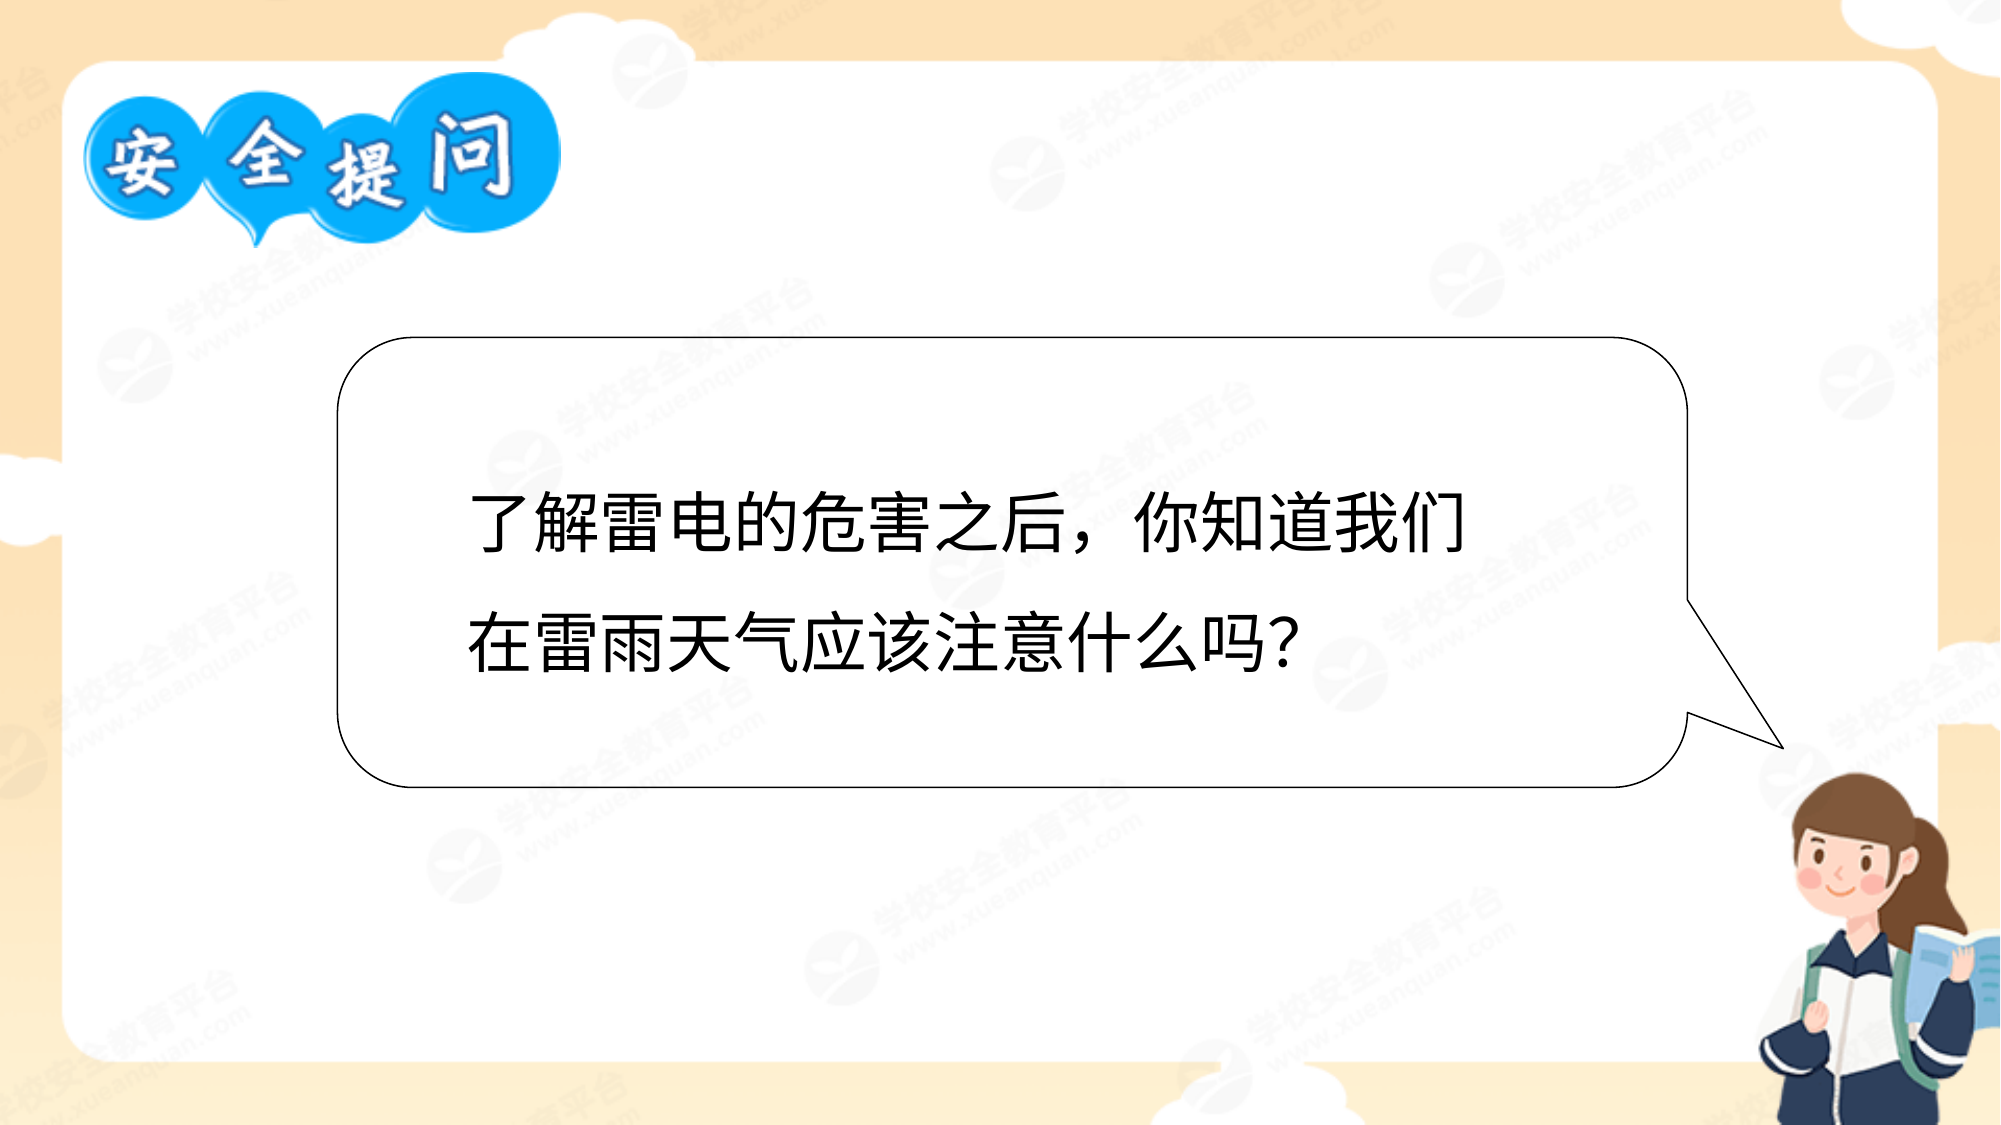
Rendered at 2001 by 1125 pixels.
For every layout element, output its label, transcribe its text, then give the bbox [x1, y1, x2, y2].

text_box [337, 337, 1784, 788]
picture [0, 0, 2001, 1125]
text_box 了解雷电的危害之后，你知道我们在雷雨天气应该注意什么吗？ [451, 433, 1549, 689]
